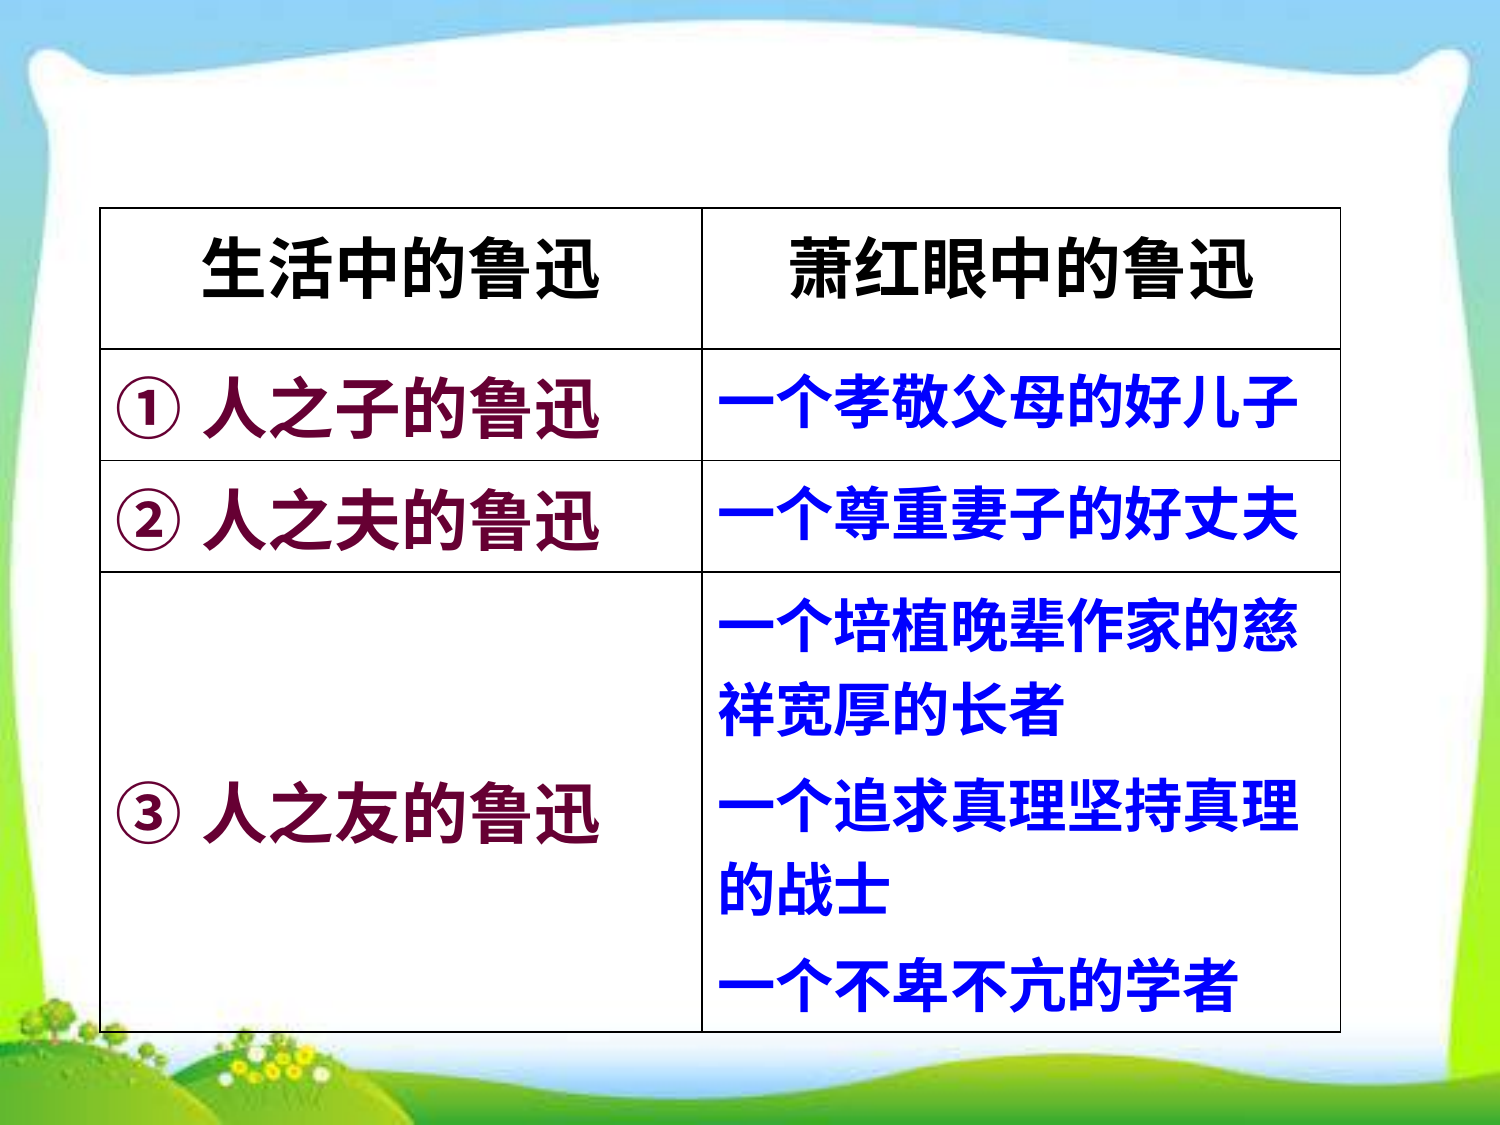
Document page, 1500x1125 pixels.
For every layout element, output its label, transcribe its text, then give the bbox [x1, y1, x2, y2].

table_cell 一个孝敬父母的好儿子 [703, 350, 1340, 460]
picture [0, 0, 1500, 1125]
table_cell ③人之友的鲁迅 [101, 573, 701, 1031]
table_header 生活中的鲁迅 [101, 209, 701, 348]
table_cell 一个培植晚辈作家的慈祥宽厚的长者 一个追求真理坚持真理的战士 一个不卑不亢的学者 [703, 573, 1340, 1031]
table_cell 一个尊重妻子的好丈夫 [703, 461, 1340, 571]
table_cell ②人之夫的鲁迅 [101, 461, 701, 571]
table_cell ①人之子的鲁迅 [101, 350, 701, 460]
table_header 萧红眼中的鲁迅 [703, 209, 1340, 348]
